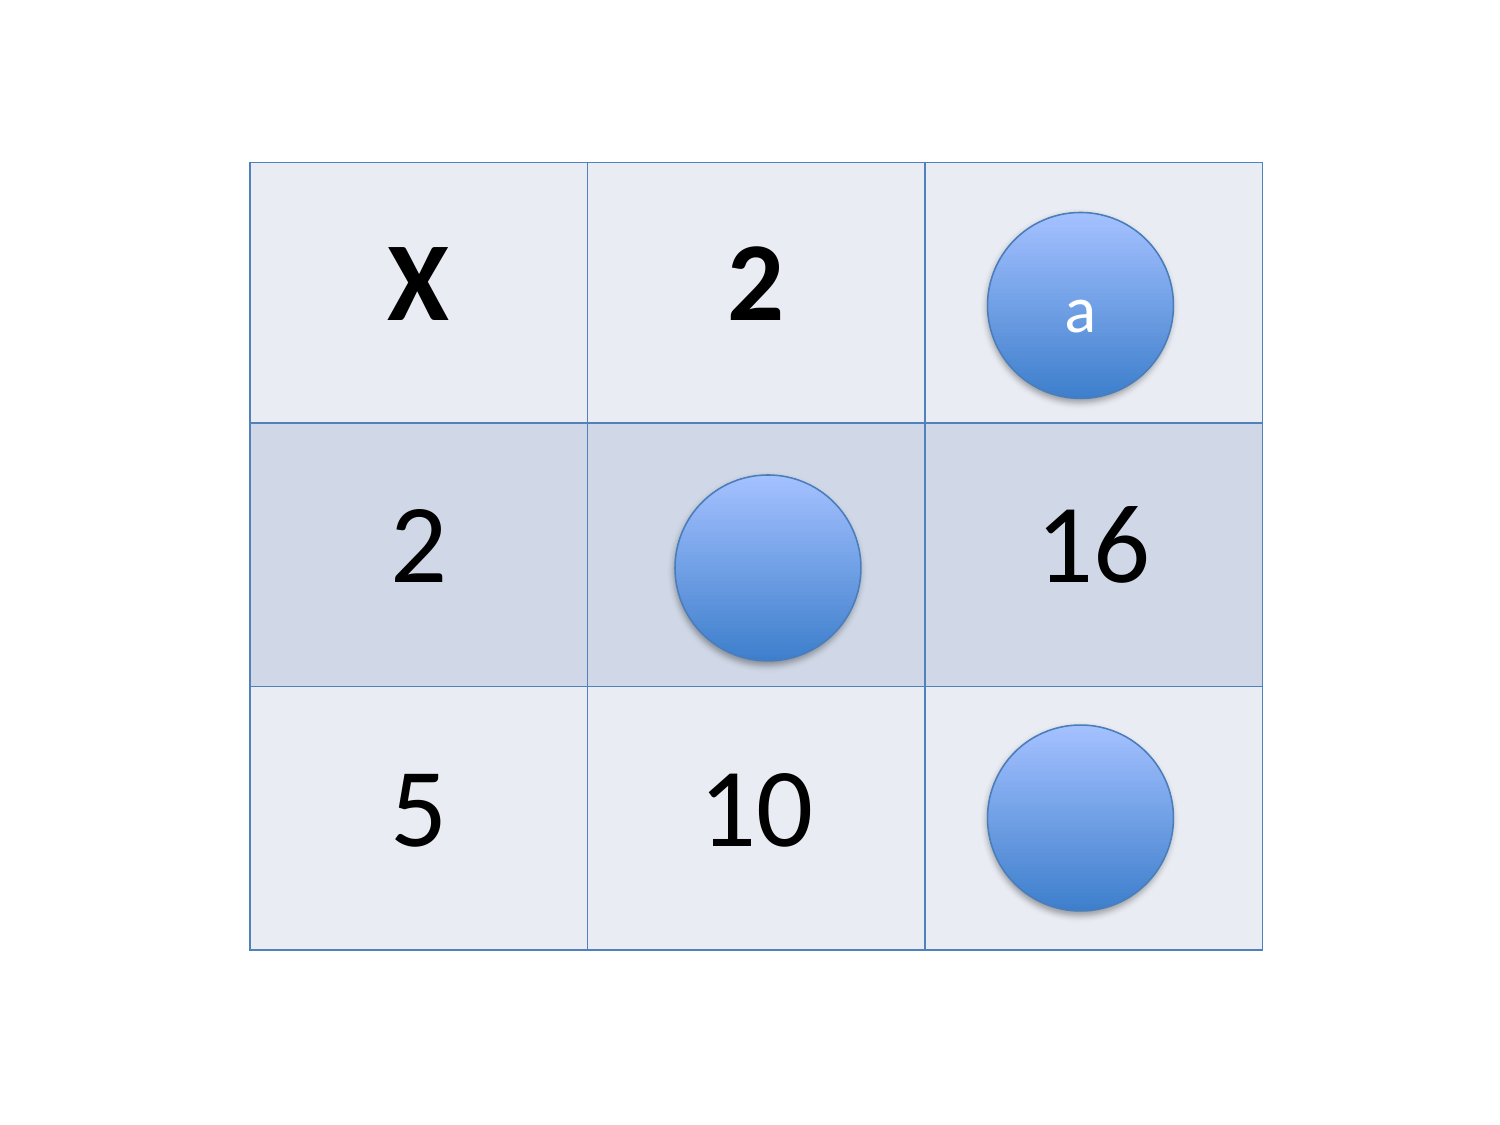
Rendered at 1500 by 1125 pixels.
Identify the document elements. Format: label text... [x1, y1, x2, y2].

table_cell 10 [588, 687, 924, 949]
table_header 8 [926, 163, 1262, 422]
table_cell 40 [926, 687, 1262, 949]
table_cell 5 [251, 687, 587, 949]
table_cell 2 [251, 424, 587, 686]
table_cell 16 [926, 424, 1262, 686]
text_box a [986, 211, 1175, 400]
text_box [674, 474, 862, 662]
table_header 2 [588, 163, 924, 422]
table_cell 4 [588, 424, 924, 686]
table_header X [251, 163, 587, 422]
text_box [986, 724, 1175, 912]
